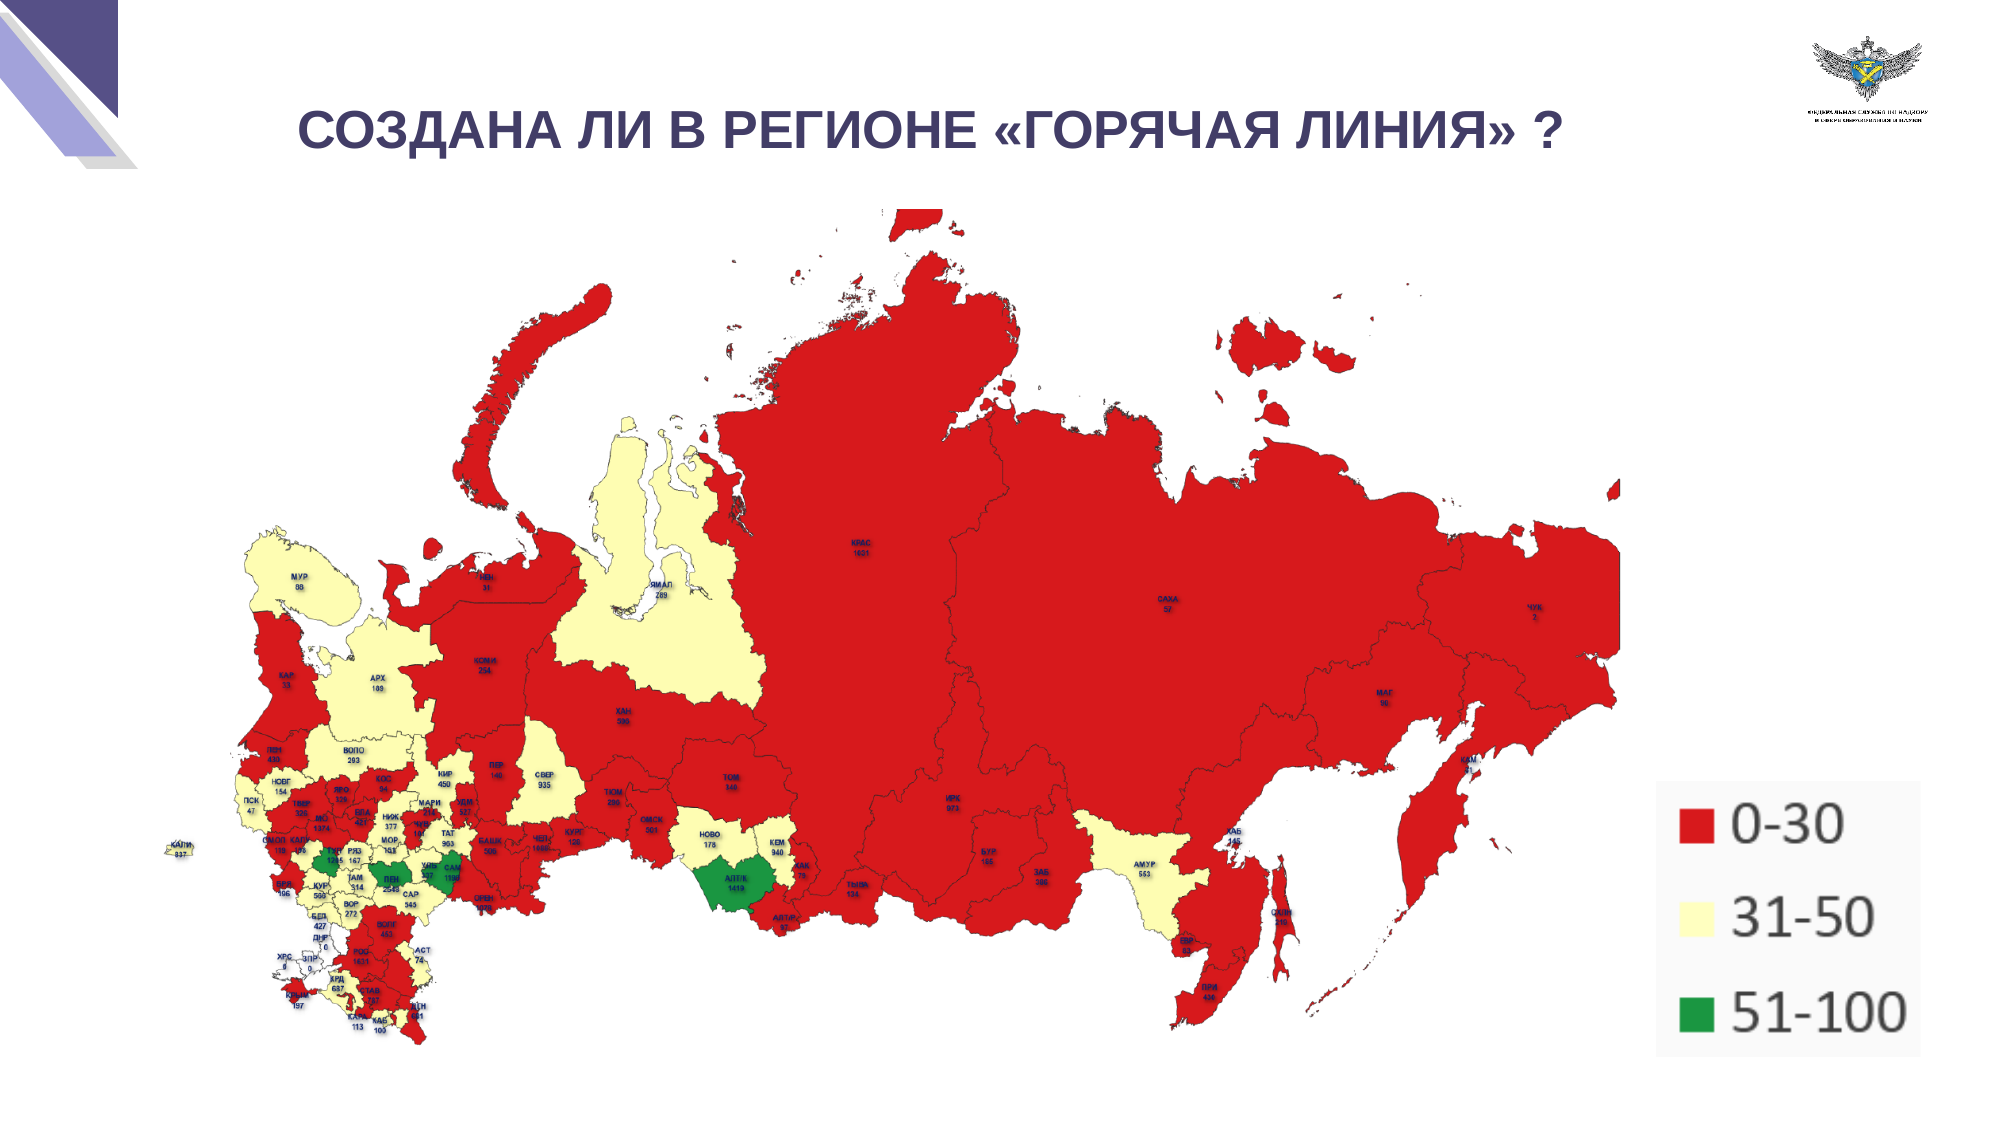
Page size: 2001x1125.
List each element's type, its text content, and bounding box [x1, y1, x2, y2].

picture [0, 209, 1934, 1071]
picture [1808, 35, 1928, 122]
text_box СОЗДАНА ЛИ В РЕГИОНЕ «ГОРЯЧАЯ ЛИНИЯ» ? [282, 88, 1667, 167]
